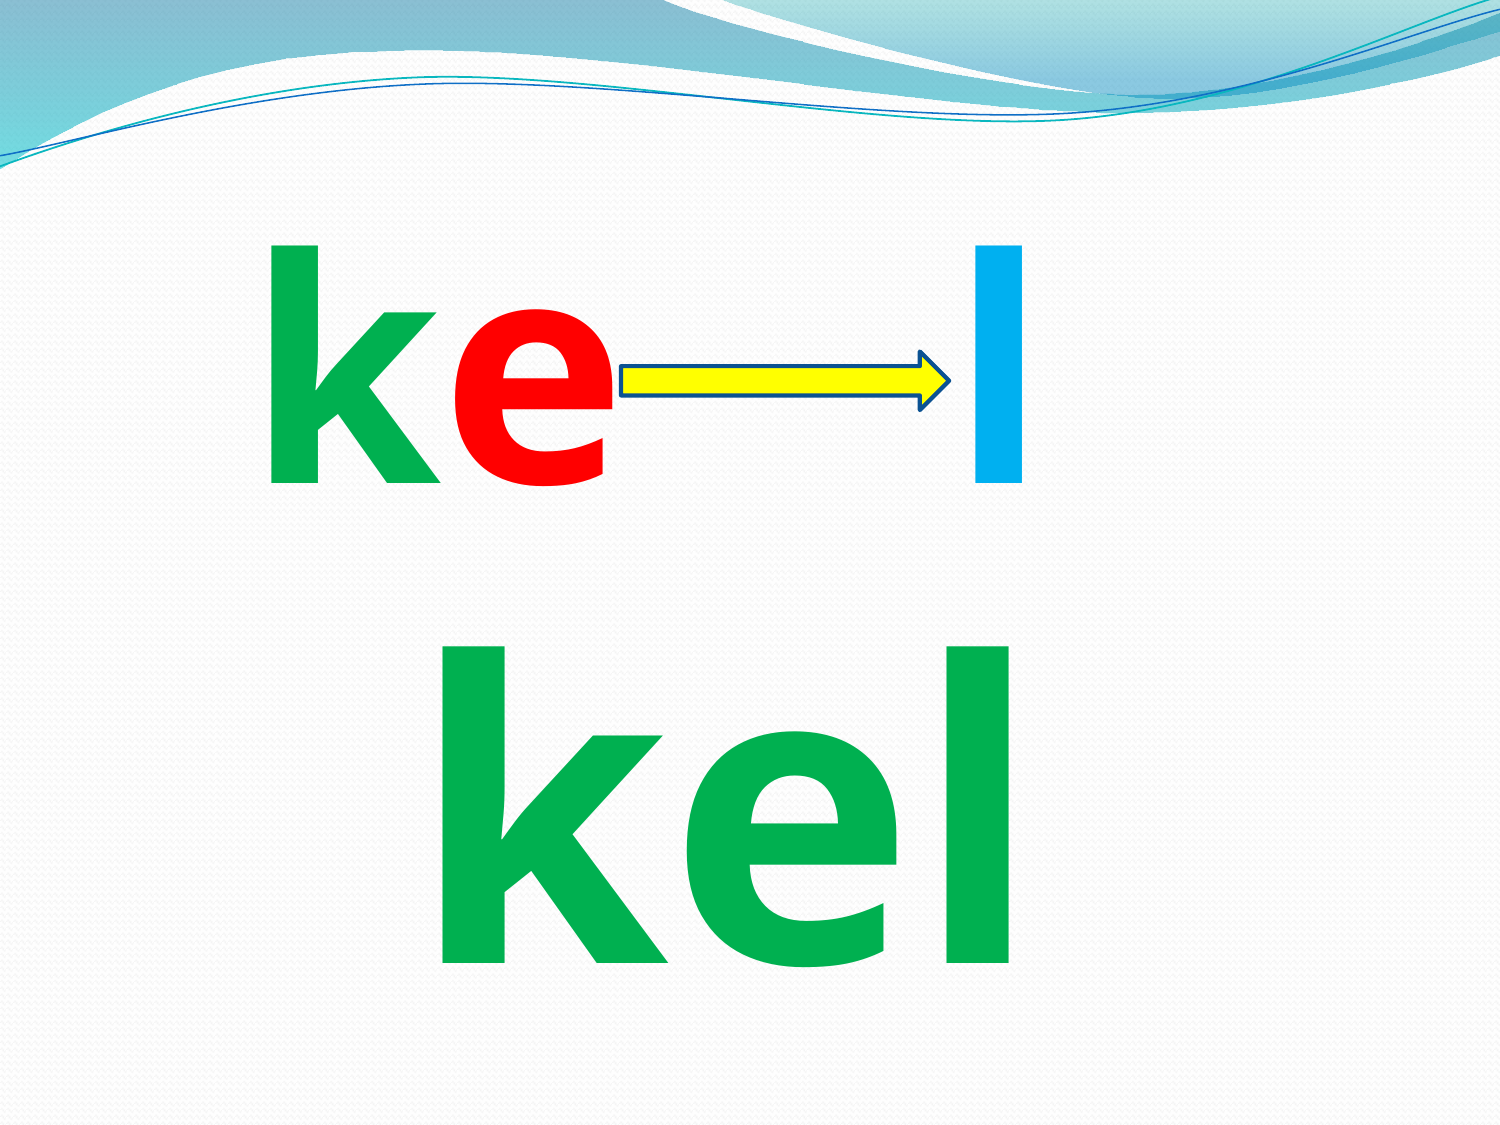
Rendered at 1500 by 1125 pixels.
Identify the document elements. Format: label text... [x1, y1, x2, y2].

text_box ke l kel [70, 164, 1454, 1054]
text_box [618, 349, 952, 413]
